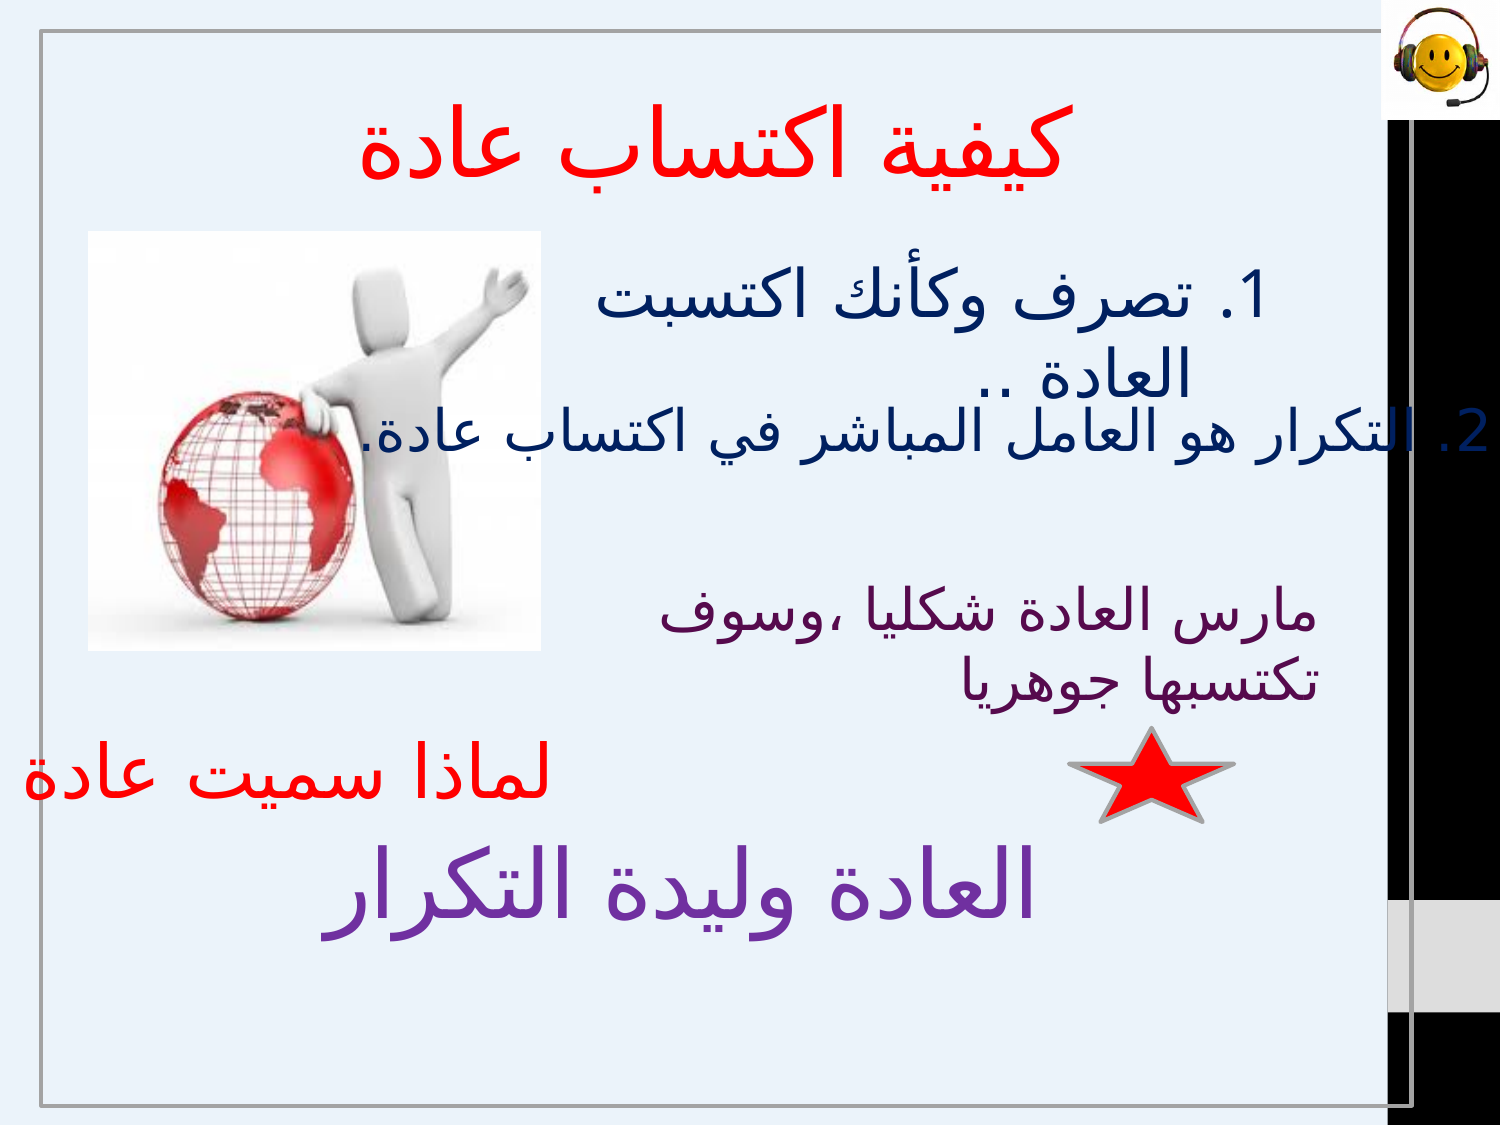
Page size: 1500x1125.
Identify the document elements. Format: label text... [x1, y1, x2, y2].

text_box 2. التكرار هو العامل المباشر في اكتساب عادة. [551, 385, 1500, 471]
text_box مارس العادة شكليا ،وسوف تكتسبها جوهريا [560, 564, 1336, 720]
text_box [39, 29, 1414, 1108]
text_box [1066, 725, 1237, 824]
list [87, 231, 541, 652]
picture [1381, 0, 1500, 120]
text_box العادة وليدة التكرار [57, 786, 1308, 975]
text_box لماذا سميت عادة ؟ [0, 715, 570, 821]
text_box تصرف وكأنك اكتسبت العادة .. [551, 243, 1294, 385]
